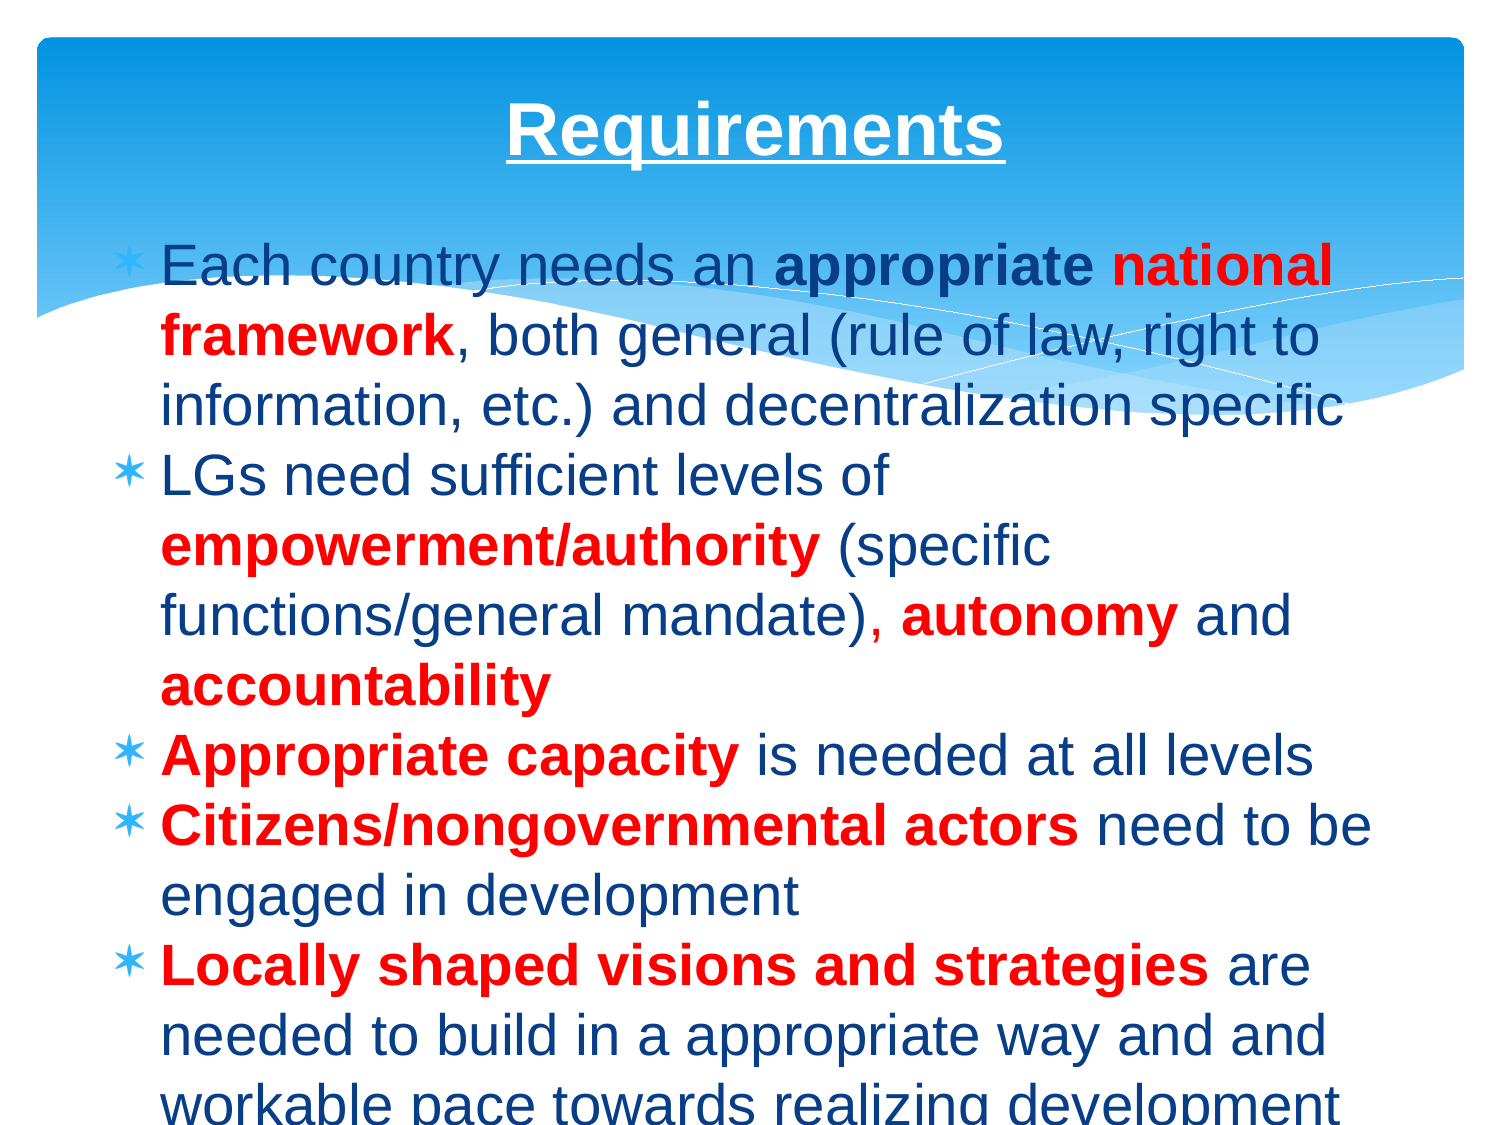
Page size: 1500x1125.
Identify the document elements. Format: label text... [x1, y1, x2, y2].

title Requirements [41, 66, 1471, 185]
list Each country needs an appropriate national framework, both general (rule of law, right to information, etc.) and decentralization specific LGs need sufficient levels of empowerment/authority (specific functions/general mandate), autonomy and accountability Appropriate capacity is needed at all levels Citizens/nongovernmental actors need to be engaged in development Locally shaped visions and strategies are needed to build in a appropriate way and and workable pace towards realizing development [100, 219, 1412, 1059]
